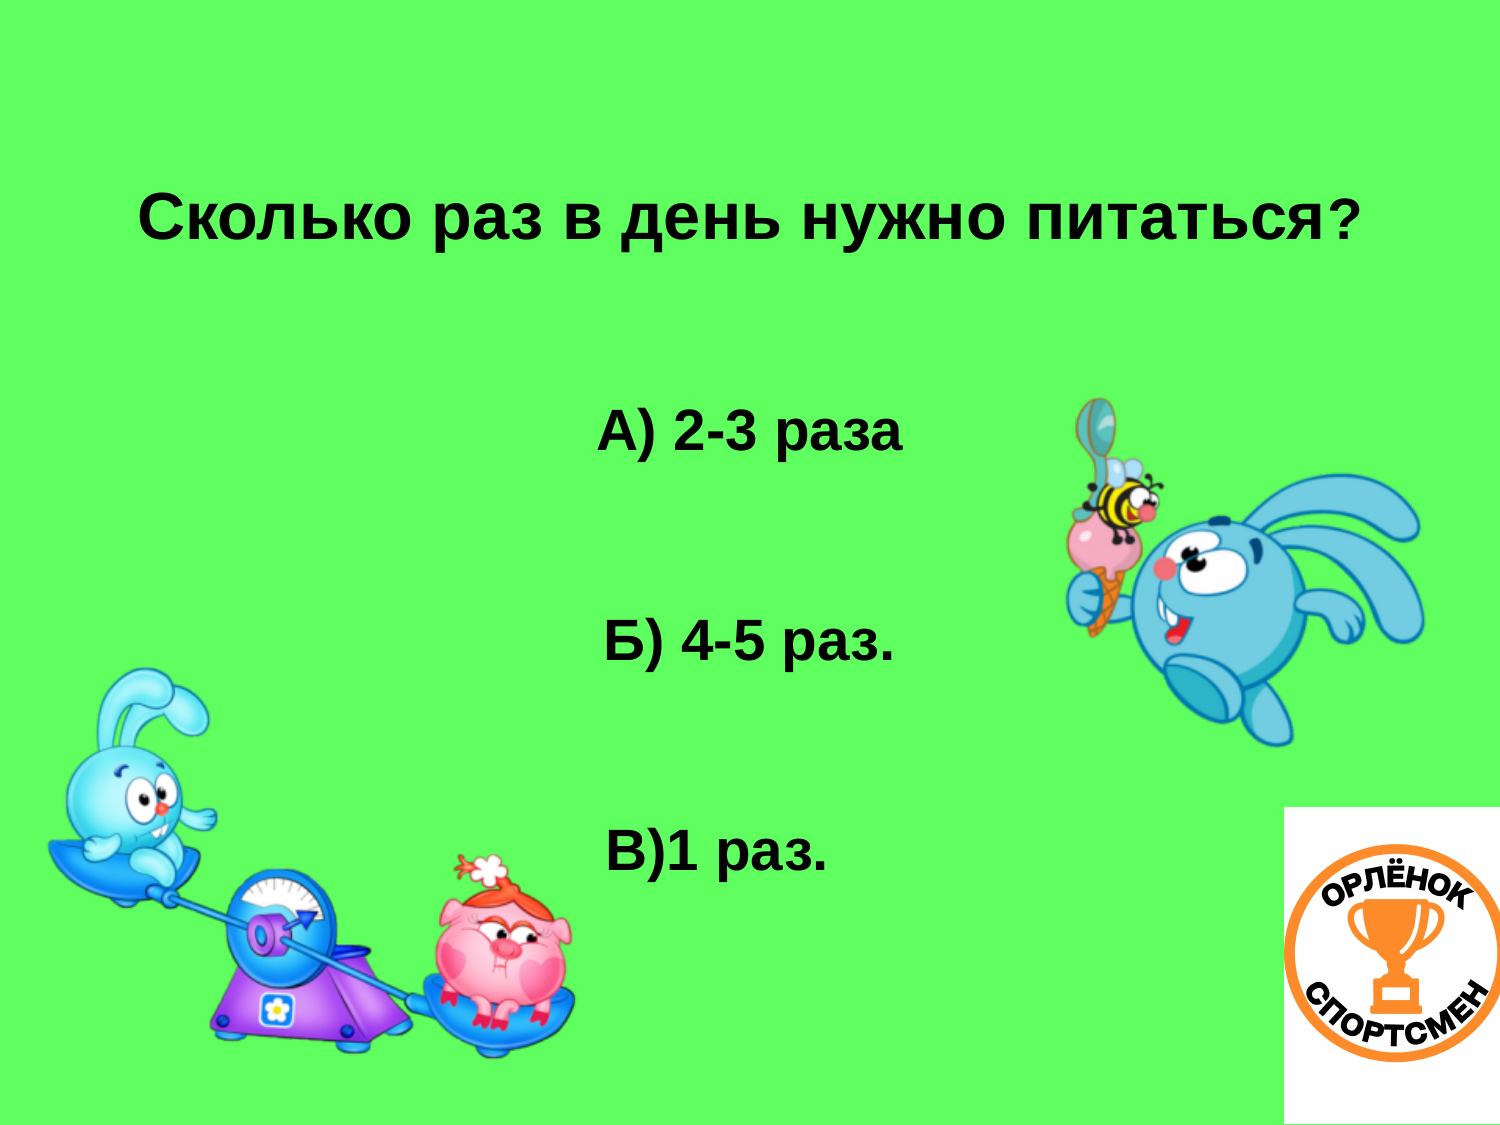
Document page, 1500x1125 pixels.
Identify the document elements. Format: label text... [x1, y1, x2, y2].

picture [0, 655, 621, 1091]
text_box Сколько раз в день нужно питаться? А) 2-3 раза Б) 4-5 раз. В)1 раз. [0, 0, 1500, 1125]
picture [1283, 807, 1500, 1124]
picture [1056, 385, 1437, 760]
